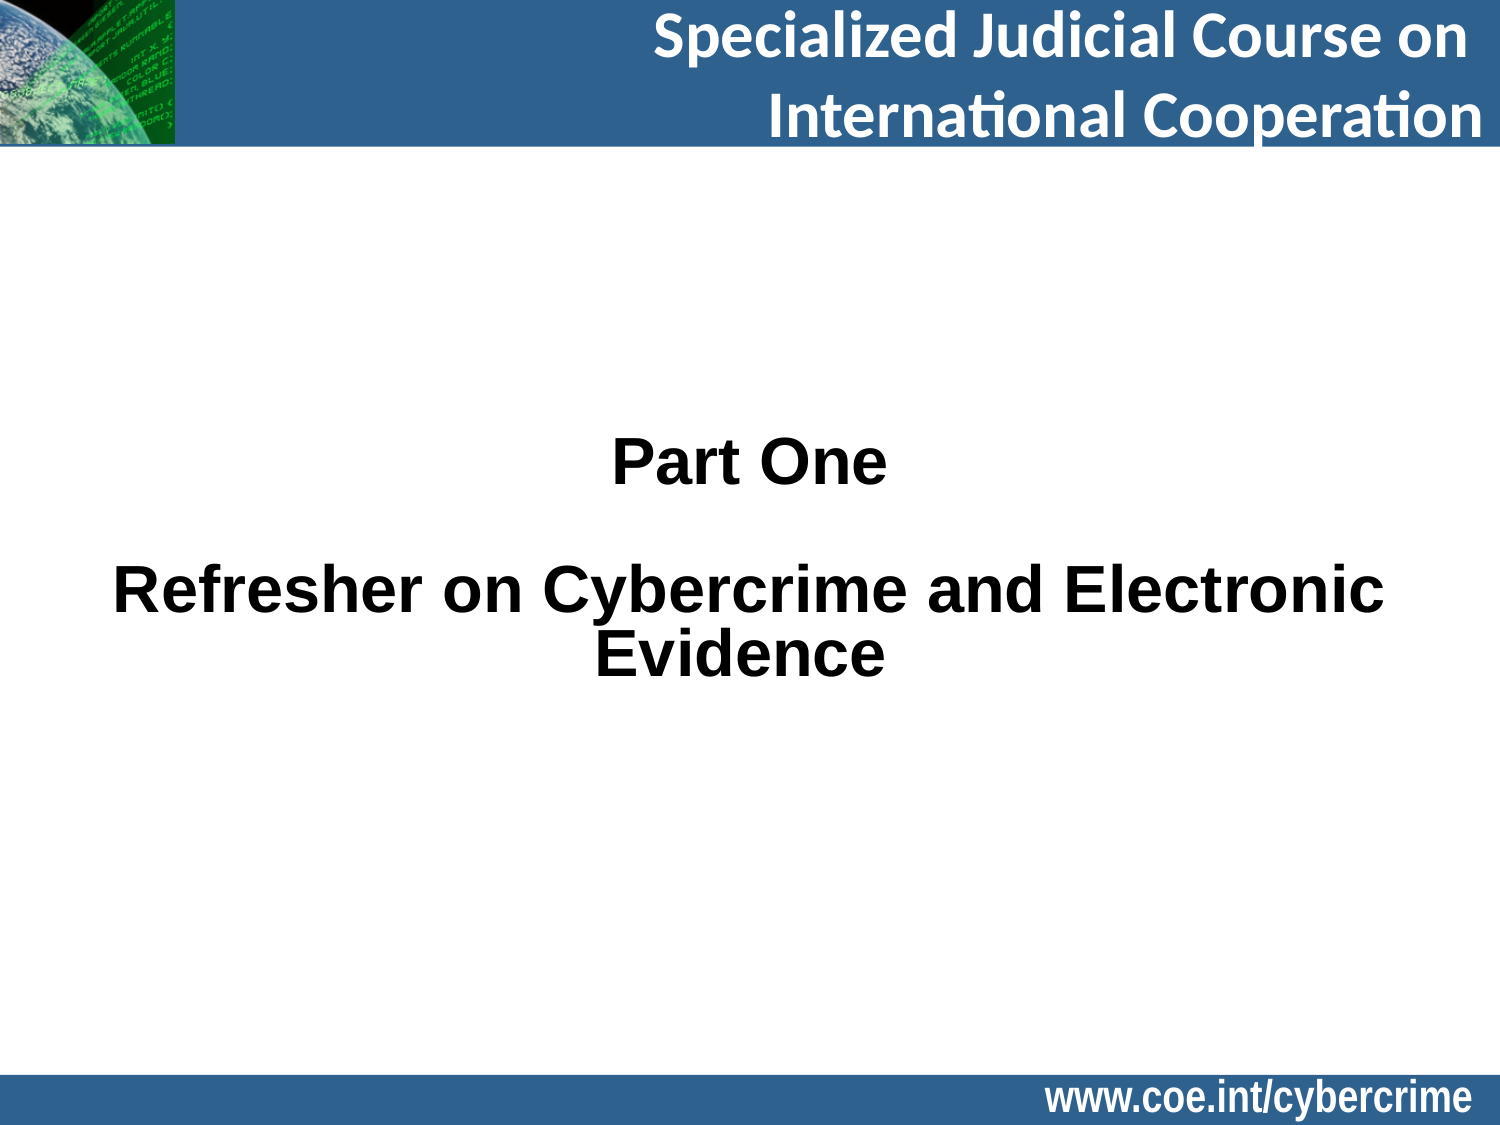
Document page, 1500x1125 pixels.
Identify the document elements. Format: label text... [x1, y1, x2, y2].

text_box [0, 1073, 1030, 1125]
text_box Specialized Judicial Course on International Cooperation [177, 0, 1500, 149]
text_box Part One Refresher on Cybercrime and Electronic Evidence [50, 425, 1450, 697]
picture [0, 0, 175, 144]
text_box www.coe.int/cybercrime [1030, 1059, 1500, 1125]
